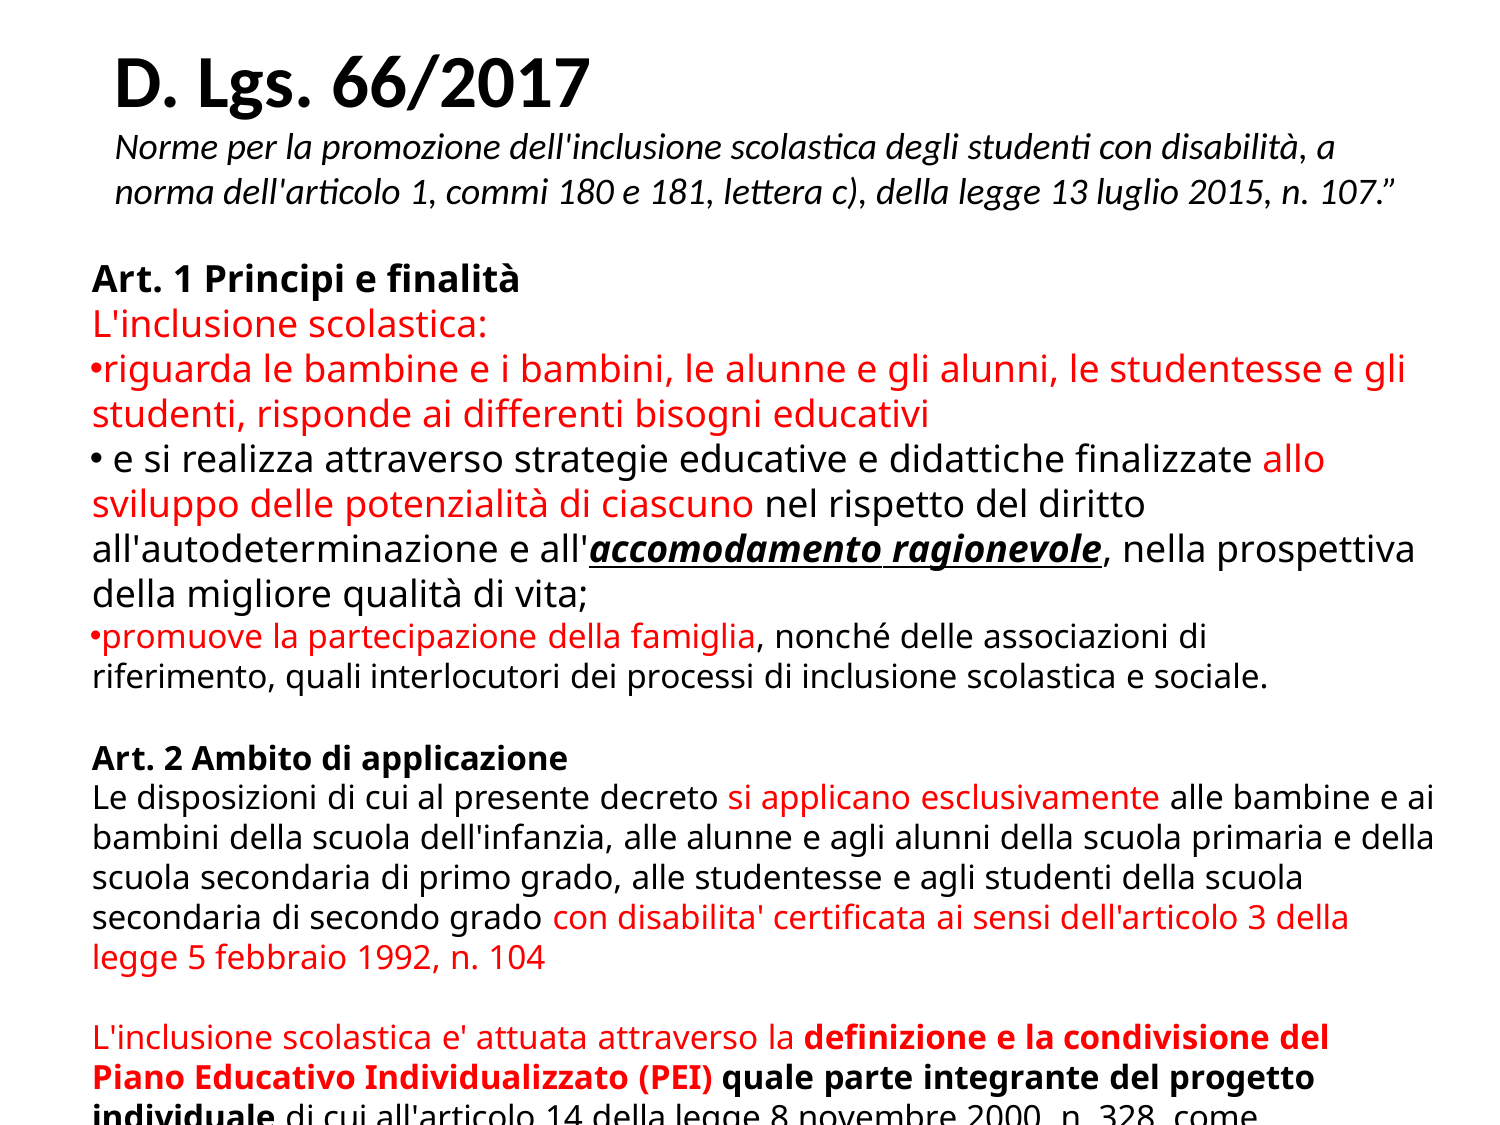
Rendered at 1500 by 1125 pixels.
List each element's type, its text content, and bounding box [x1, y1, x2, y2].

text_box Art. 1 Principi e finalità L'inclusione scolastica: riguarda le bambine e i bambini, le alunne e gli alunni, le studentesse e gli studenti, risponde ai differenti bisogni educativi e si realizza attraverso strategie educative e didattiche finalizzate allo sviluppo delle potenzialità di ciascuno nel rispetto del diritto all'autodeterminazione e all'accomodamento ragionevole, nella prospettiva della migliore qualità di vita; promuove la partecipazione della famiglia, nonché delle associazioni di riferimento, quali interlocutori dei processi di inclusione scolastica e sociale. Art. 2 Ambito di applicazione Le disposizioni di cui al presente decreto si applicano esclusivamente alle bambine e ai bambini della scuola dell'infanzia, alle alunne e agli alunni della scuola primaria e della scuola secondaria di primo grado, alle studentesse e agli studenti della scuola secondaria di secondo grado con disabilita' certificata ai sensi dell'articolo 3 della legge 5 febbraio 1992, n. 104 L'inclusione scolastica e' attuata attraverso la definizione e la condivisione del Piano Educativo Individualizzato (PEI) quale parte integrante del progetto individuale di cui all'articolo 14 della legge 8 novembre 2000, n. 328, come modificato dal presente decreto. [89, 254, 1441, 1125]
text_box D. Lgs. 66/2017 Norme per la promozione dell'inclusione scolastica degli studenti con disabilità, a norma dell'articolo 1, commi 180 e 181, lettera c), della legge 13 luglio 2015, n. 107.” [99, 24, 1450, 265]
